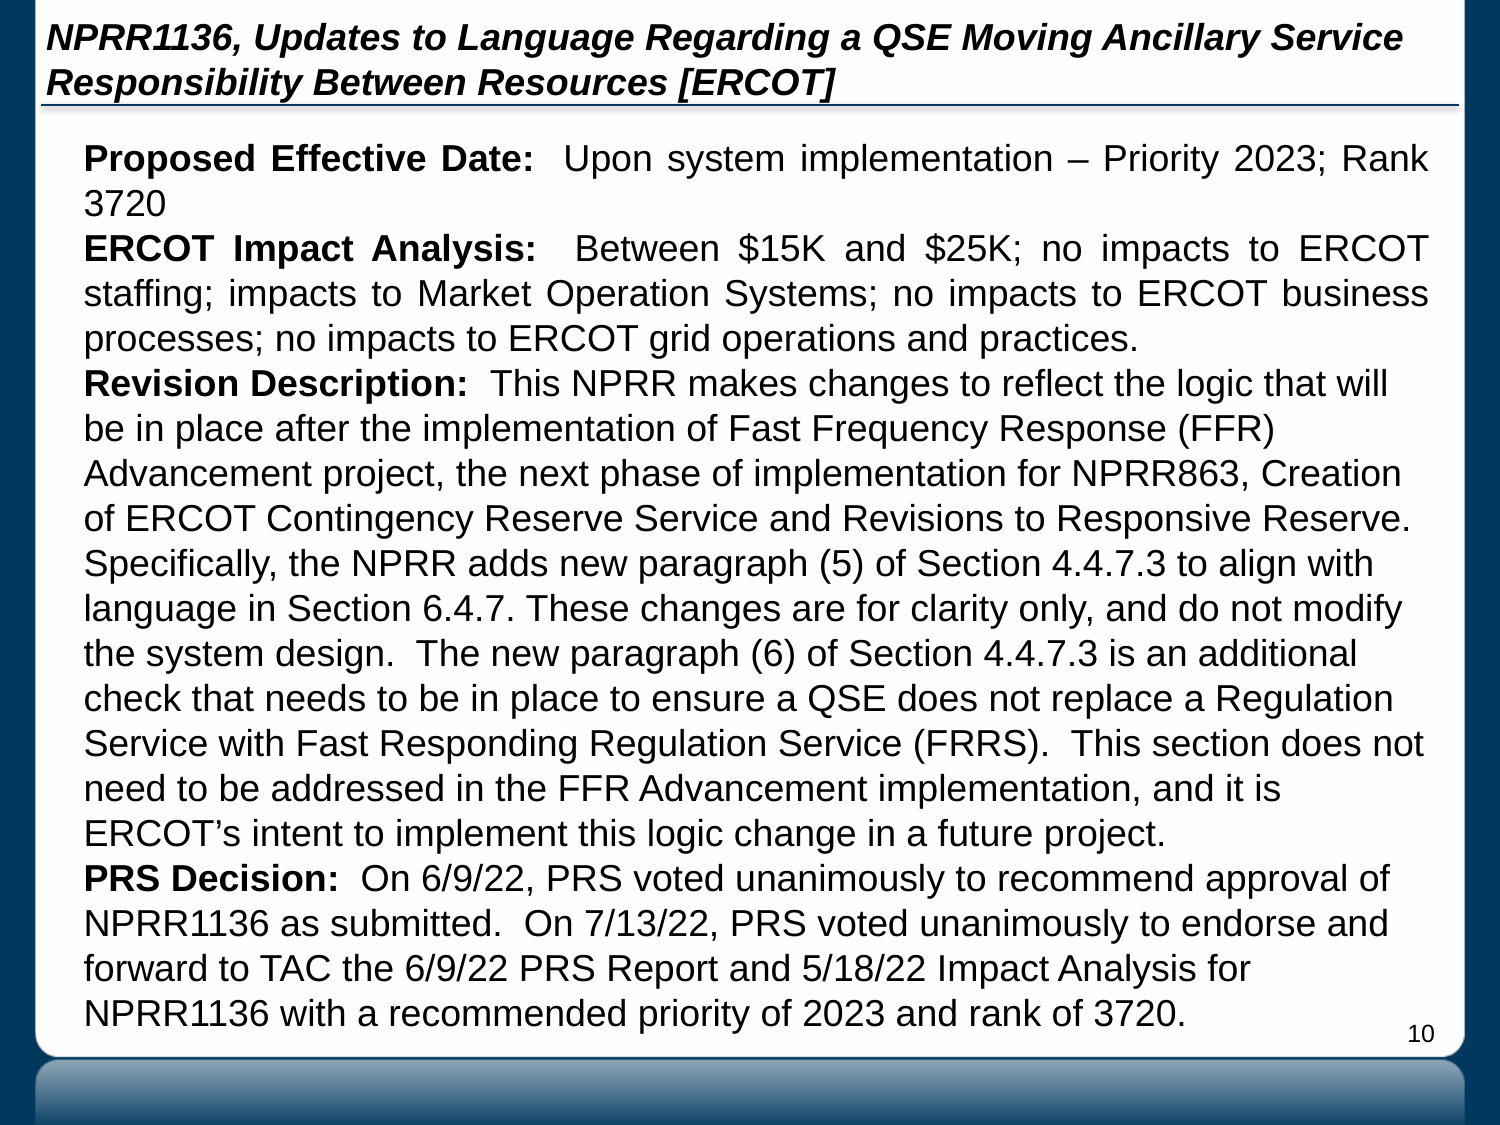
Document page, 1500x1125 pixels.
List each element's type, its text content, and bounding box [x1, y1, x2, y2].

title NPRR1136, Updates to Language Regarding a QSE Moving Ancillary Service Responsibility Between Resources [ERCOT] [31, 20, 1464, 97]
picture [35, 0, 1465, 1125]
text_box Proposed Effective Date: Upon system implementation – Priority 2023; Rank 3720 ERCOT Impact Analysis: Between $15K and $25K; no impacts to ERCOT staffing; impacts to Market Operation Systems; no impacts to ERCOT business processes; no impacts to ERCOT grid operations and practices. Revision Description: This NPRR makes changes to reflect the logic that will be in place after the implementation of Fast Frequency Response (FFR) Advancement project, the next phase of implementation for NPRR863, Creation of ERCOT Contingency Reserve Service and Revisions to Responsive Reserve. Specifically, the NPRR adds new paragraph (5) of Section 4.4.7.3 to align with language in Section 6.4.7. These changes are for clarity only, and do not modify the system design. The new paragraph (6) of Section 4.4.7.3 is an additional check that needs to be in place to ensure a QSE does not replace a Regulation Service with Fast Responding Regulation Service (FRRS). This section does not need to be addressed in the FFR Advancement implementation, and it is ERCOT’s intent to implement this logic change in a future project. PRS Decision: On 6/9/22, PRS voted unanimously to recommend approval of NPRR1136 as submitted. On 7/13/22, PRS voted unanimously to endorse and forward to TAC the 6/9/22 PRS Report and 5/18/22 Impact Analysis for NPRR1136 with a recommended priority of 2023 and rank of 3720. [31, 126, 1444, 1042]
